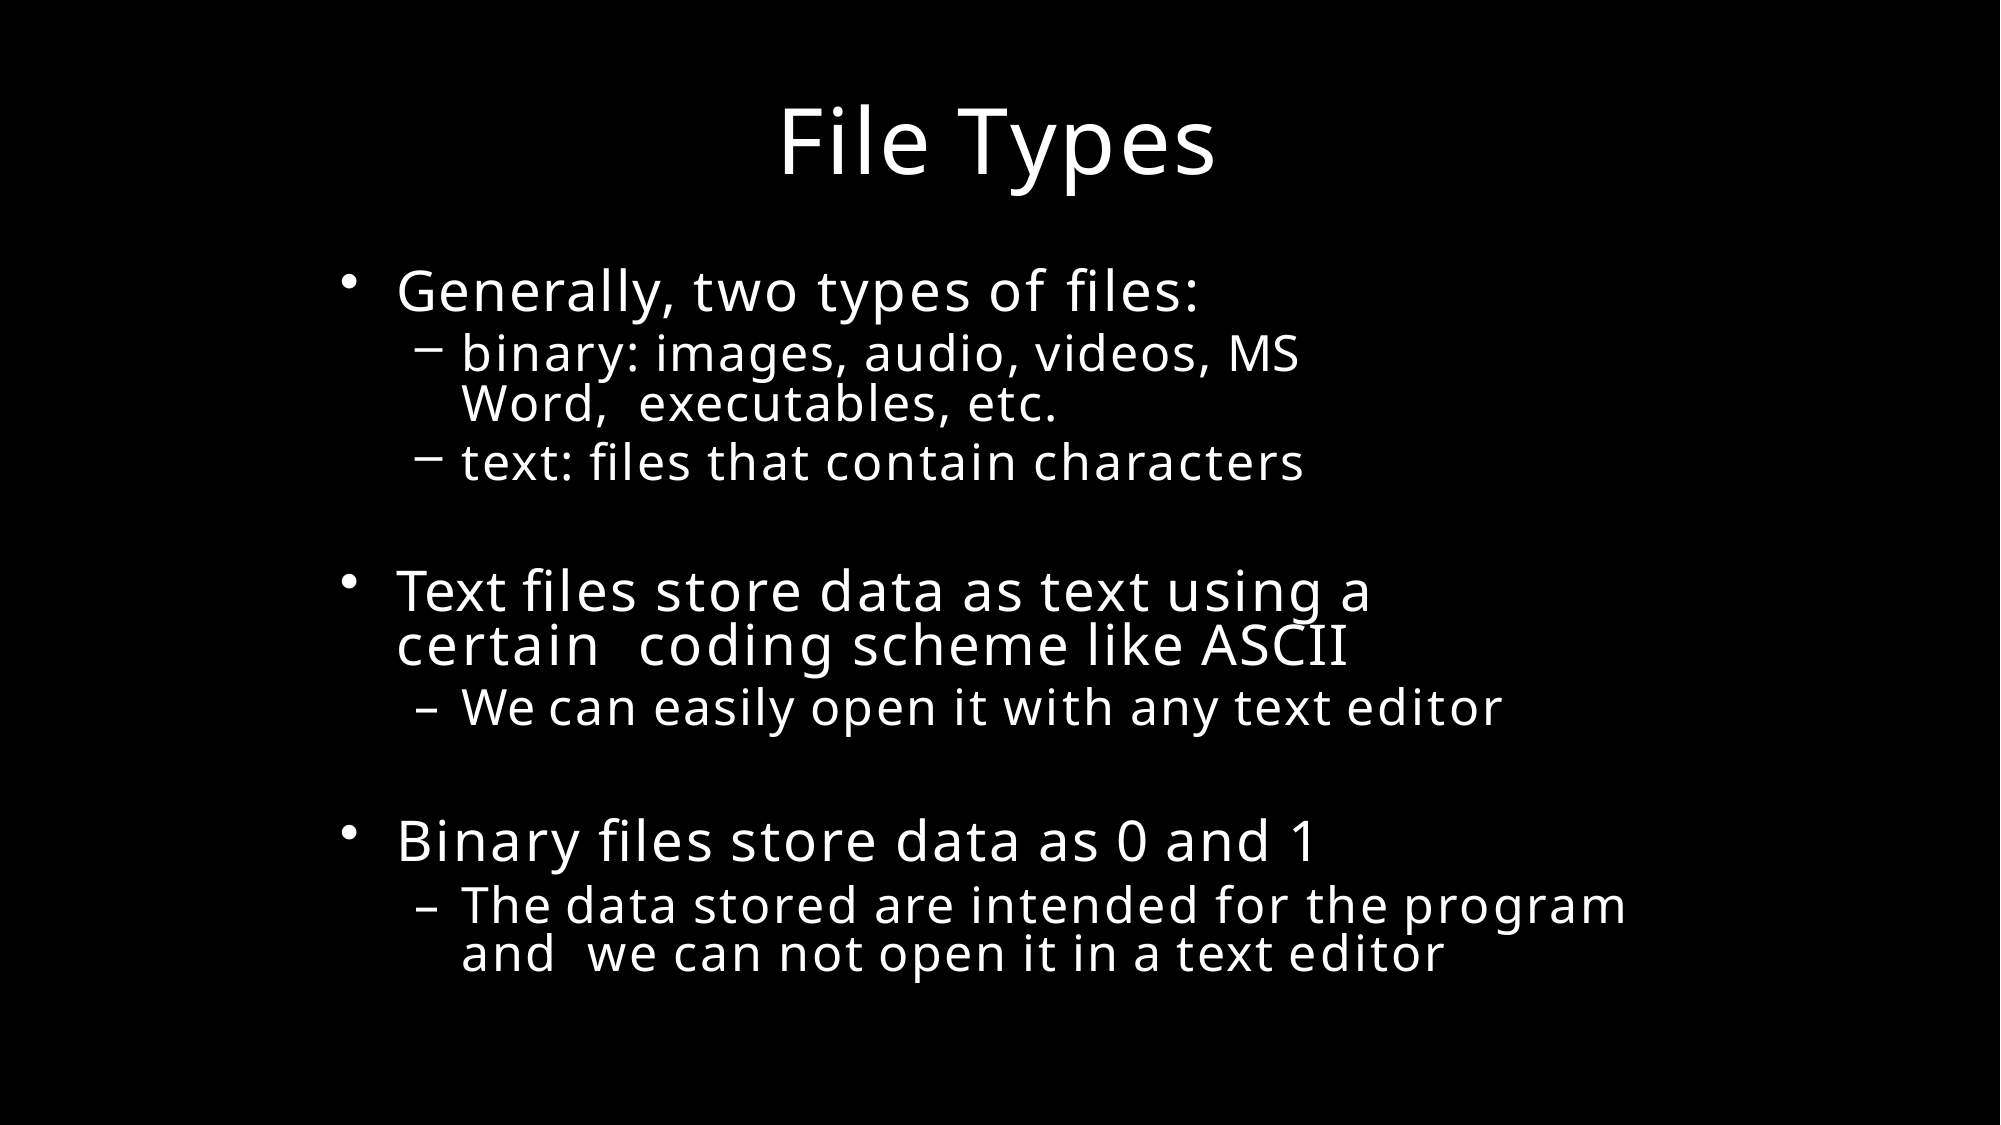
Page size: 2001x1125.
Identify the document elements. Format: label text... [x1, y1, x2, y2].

text_box Generally, two types of files: binary: images, audio, videos, MS Word, executables, etc. text: files that contain characters Text files store data as text using a certain coding scheme like ASCII We can easily open it with any text editor Binary files store data as 0 and 1 The data stored are intended for the program and we can not open it in a text editor [337, 253, 1655, 982]
title File Types [774, 41, 1226, 232]
